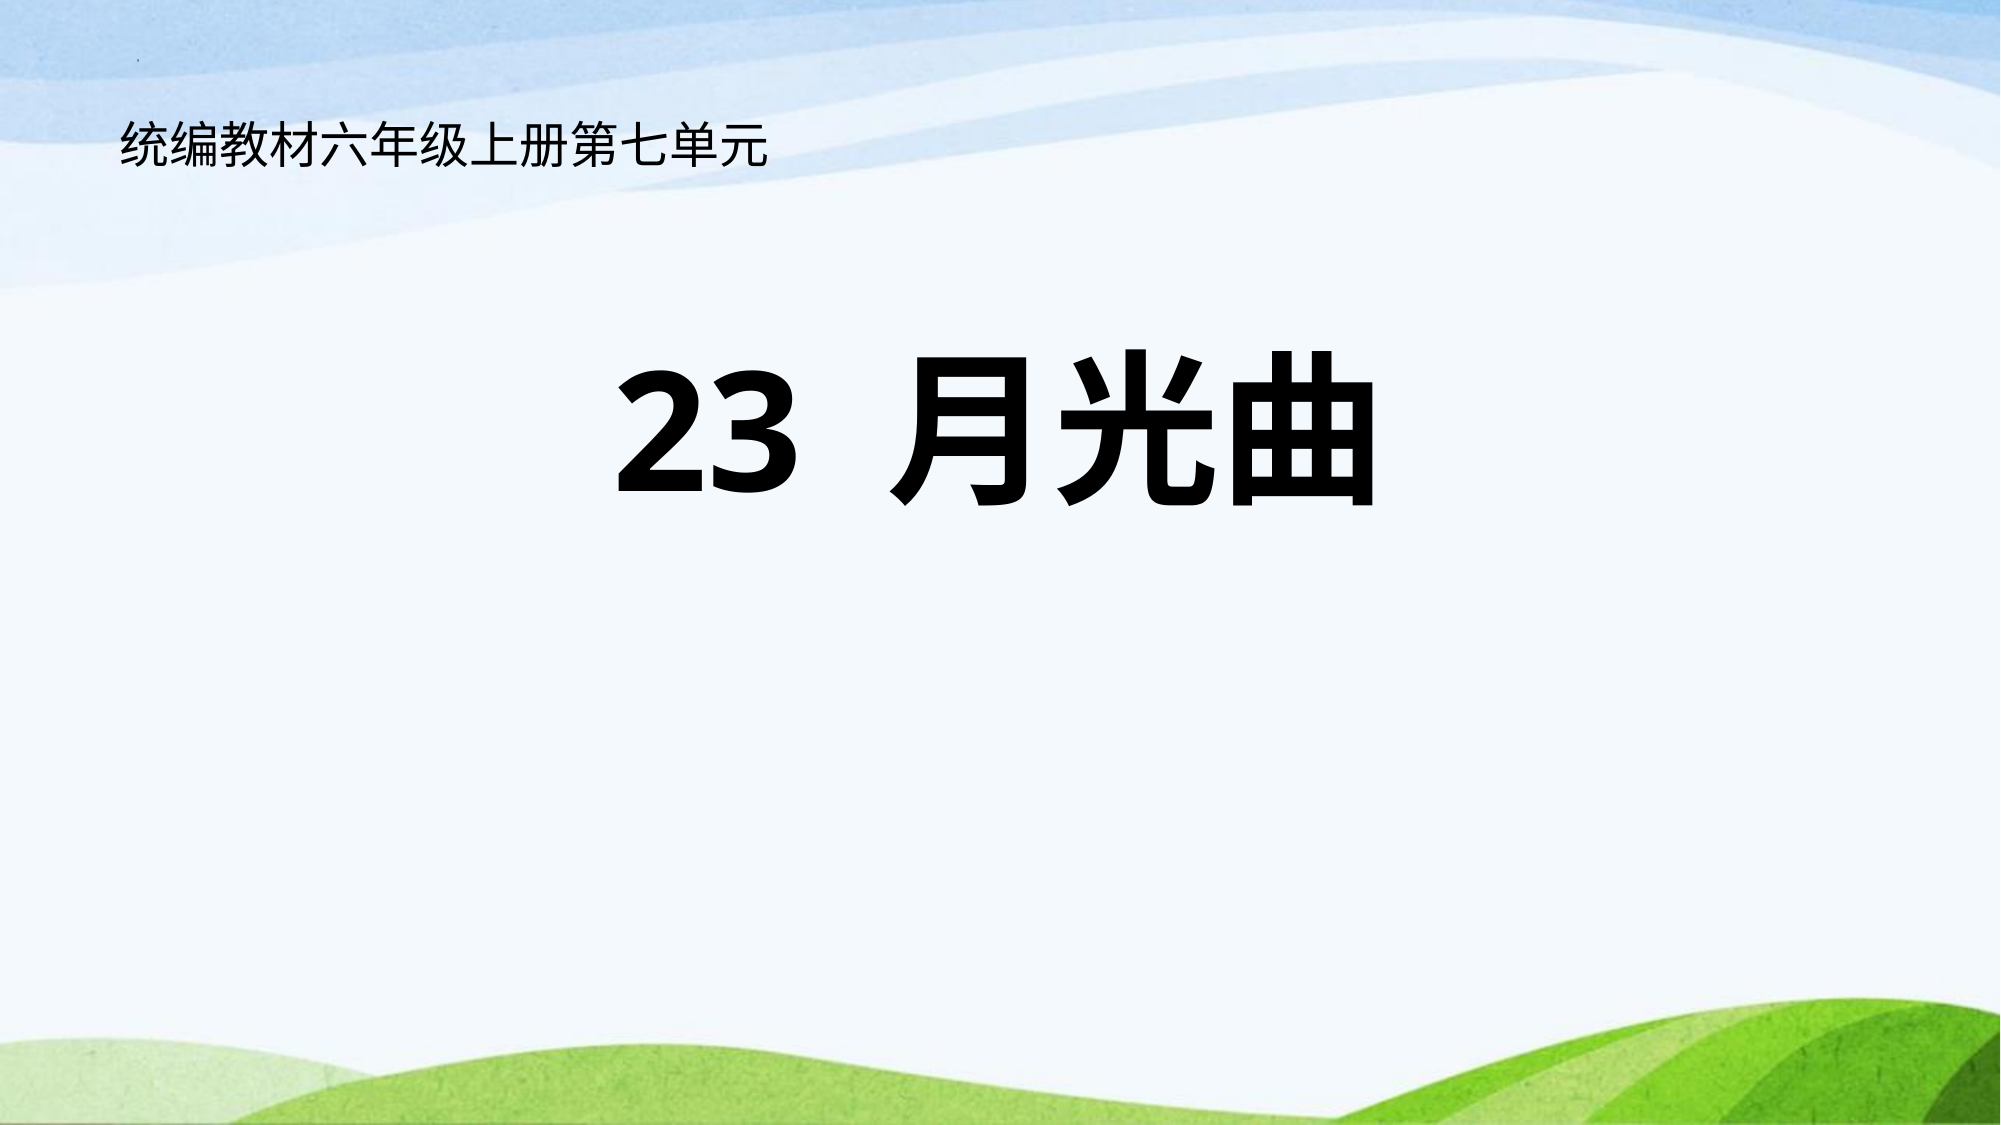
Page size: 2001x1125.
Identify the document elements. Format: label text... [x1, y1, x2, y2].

text_box 23 月光曲 [0, 271, 2000, 578]
picture [0, 0, 2001, 1125]
text_box 统编教材六年级上册第七单元 [104, 106, 818, 182]
